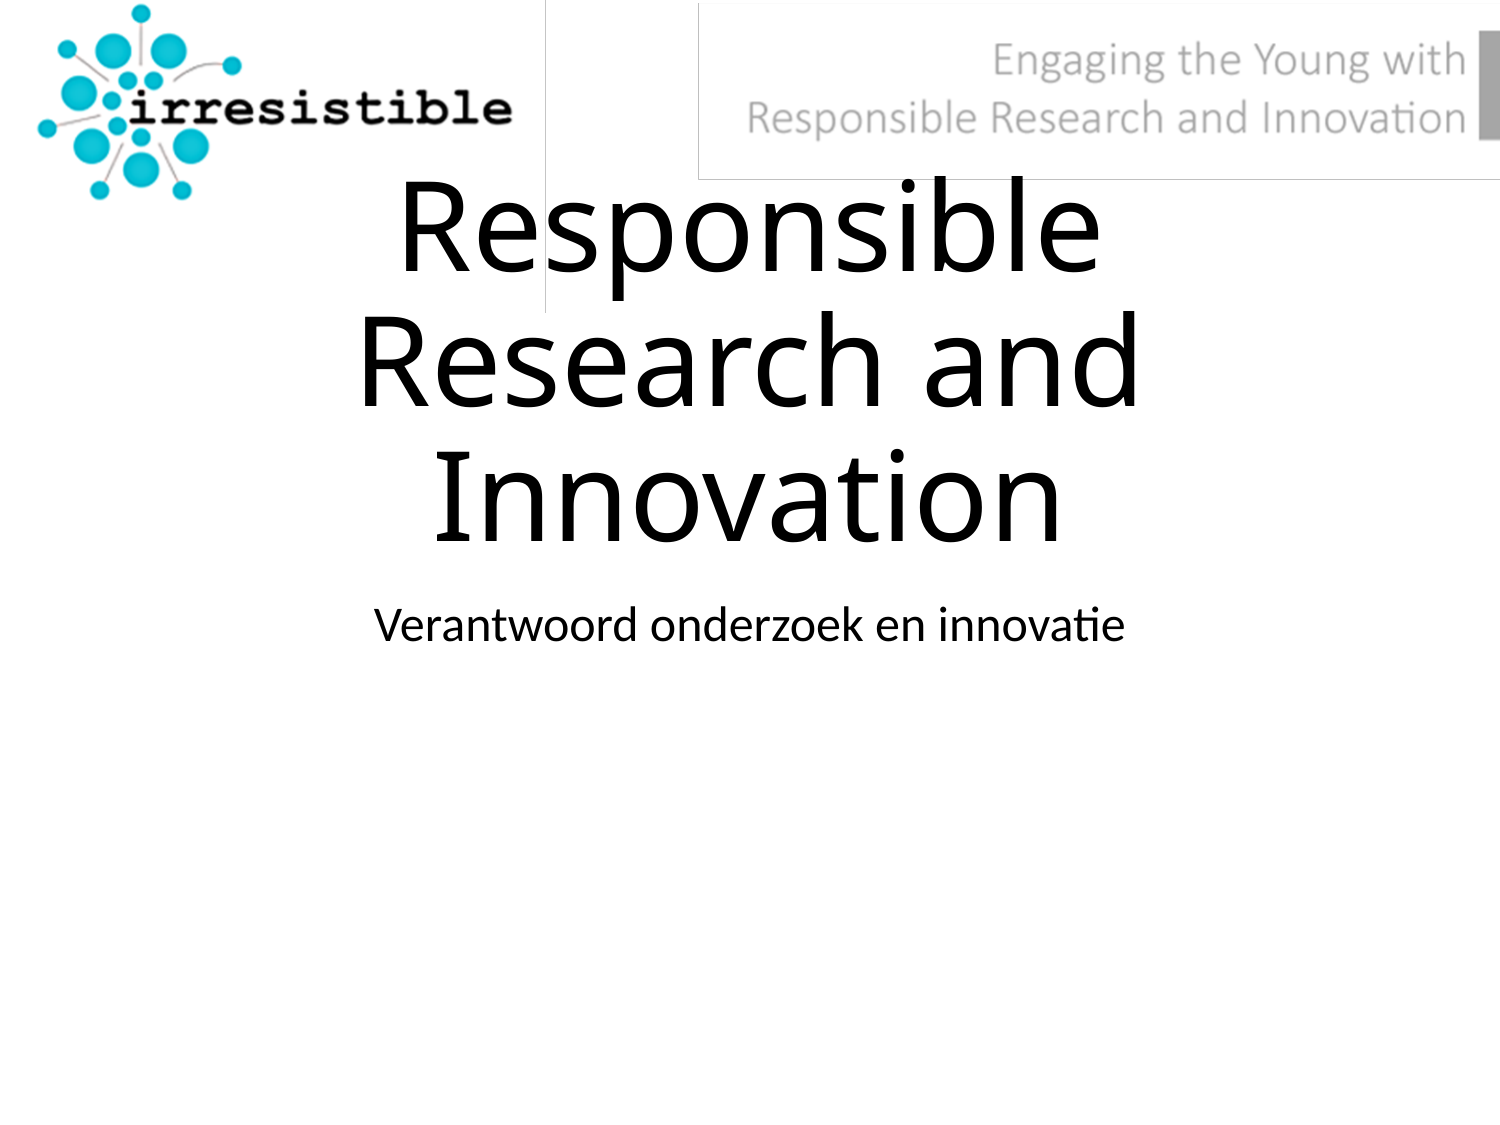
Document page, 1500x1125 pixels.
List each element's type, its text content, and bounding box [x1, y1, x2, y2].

title Responsible Research and Innovation [112, 184, 1388, 576]
picture [32, 0, 1500, 313]
subtitle Verantwoord onderzoek en innovatie [187, 590, 1313, 863]
